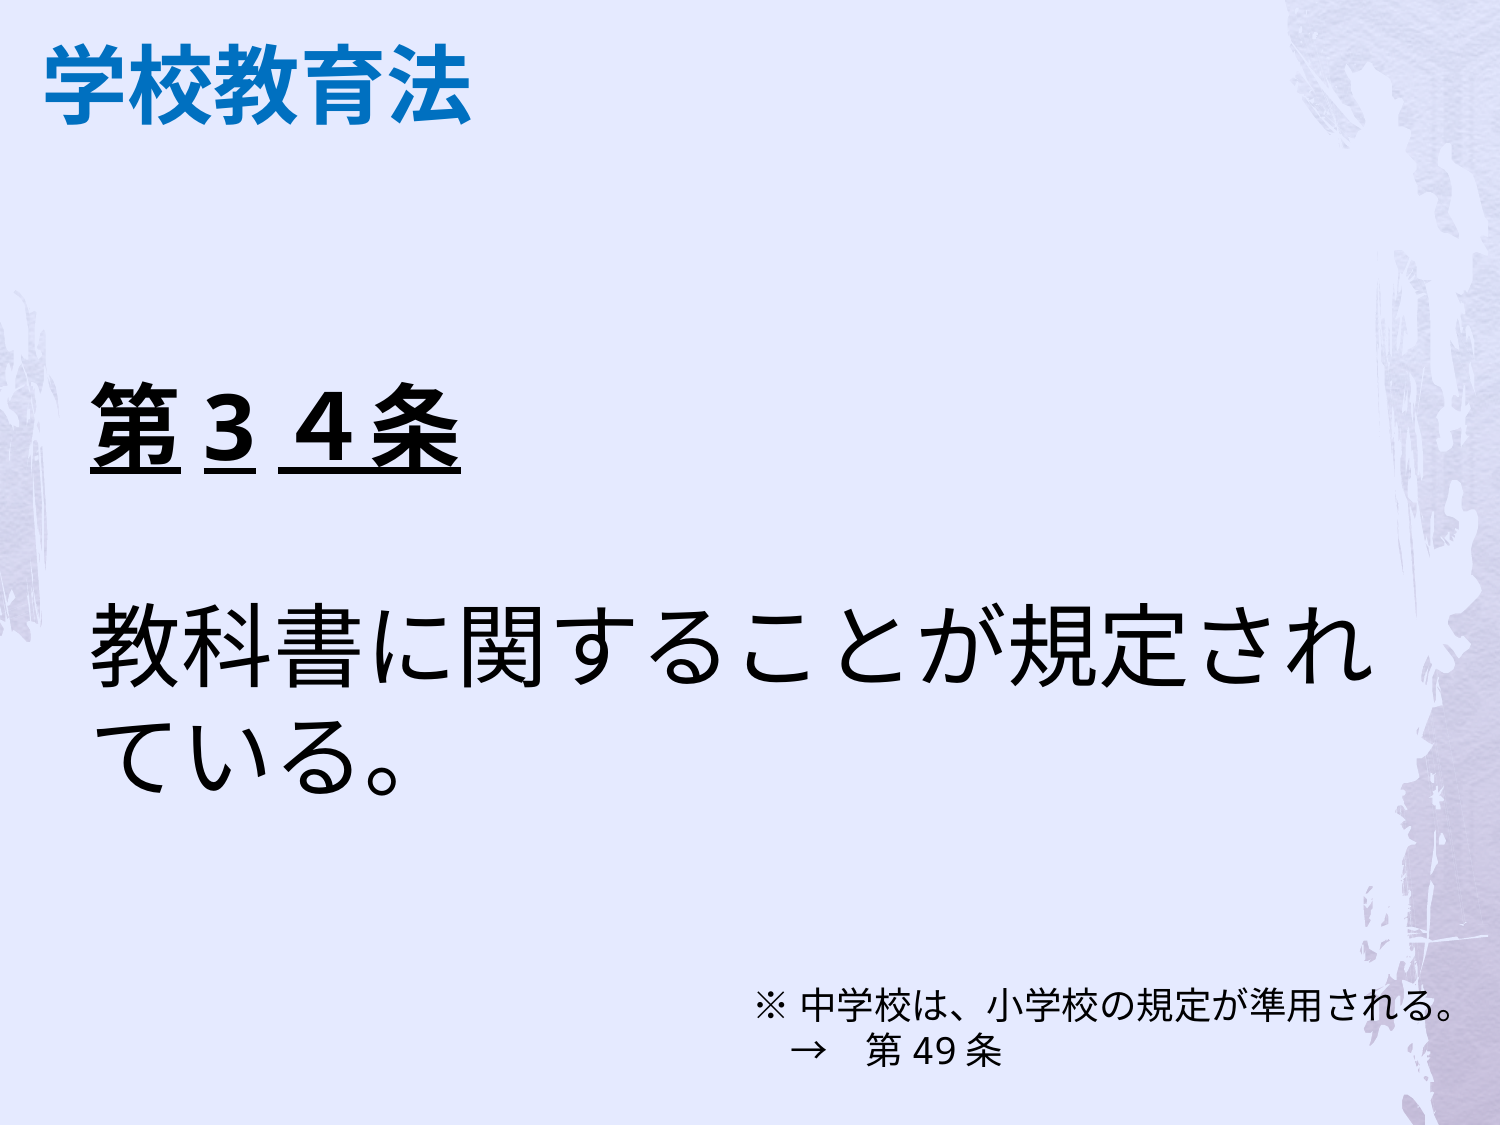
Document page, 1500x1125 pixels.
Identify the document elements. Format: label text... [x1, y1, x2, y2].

text_box ※中学校は、小学校の規定が準用される。 → 第49条 [738, 974, 1470, 1080]
text_box 第3４条 教科書に関することが規定されている。 [75, 361, 1447, 817]
text_box 学校教育法 [41, 30, 1392, 135]
